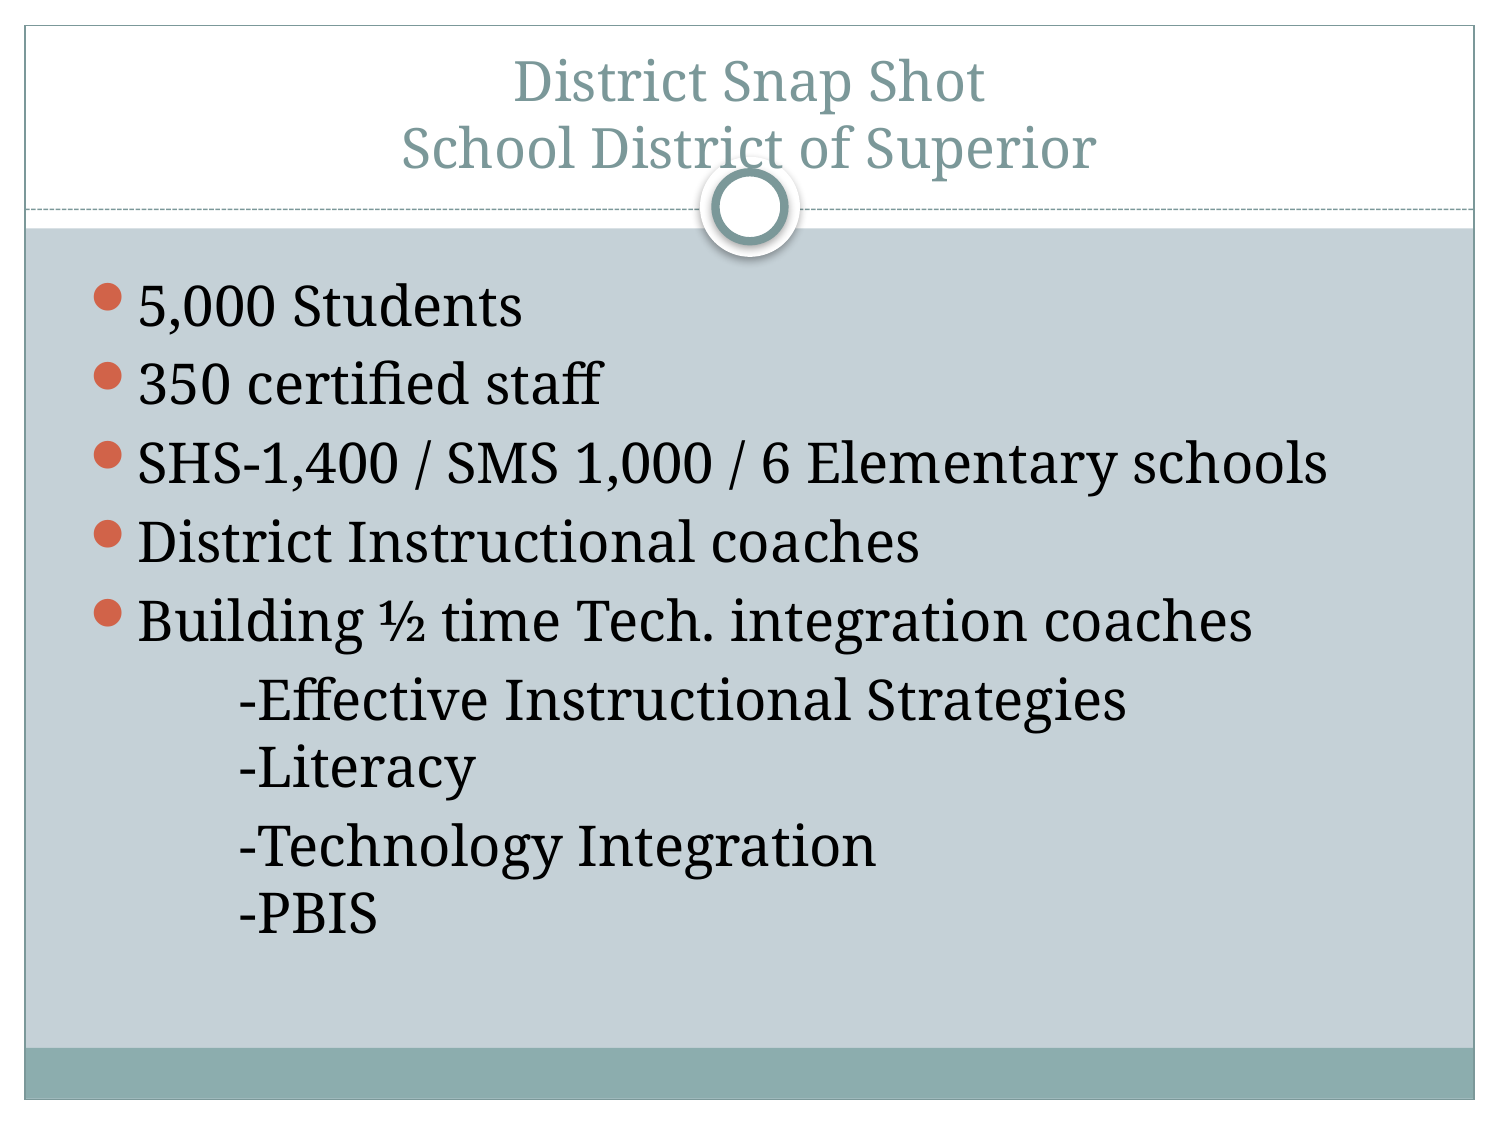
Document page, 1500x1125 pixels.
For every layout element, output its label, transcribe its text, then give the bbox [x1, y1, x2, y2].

list 5,000 Students 350 certified staff SHS-1,400 / SMS 1,000 / 6 Elementary schools District Instructional coaches Building ½ time Tech. integration coaches -Effective Instructional Strategies -Literacy -Technology Integration -PBIS [75, 262, 1450, 1075]
title District Snap Shot School District of Superior [50, 37, 1450, 187]
